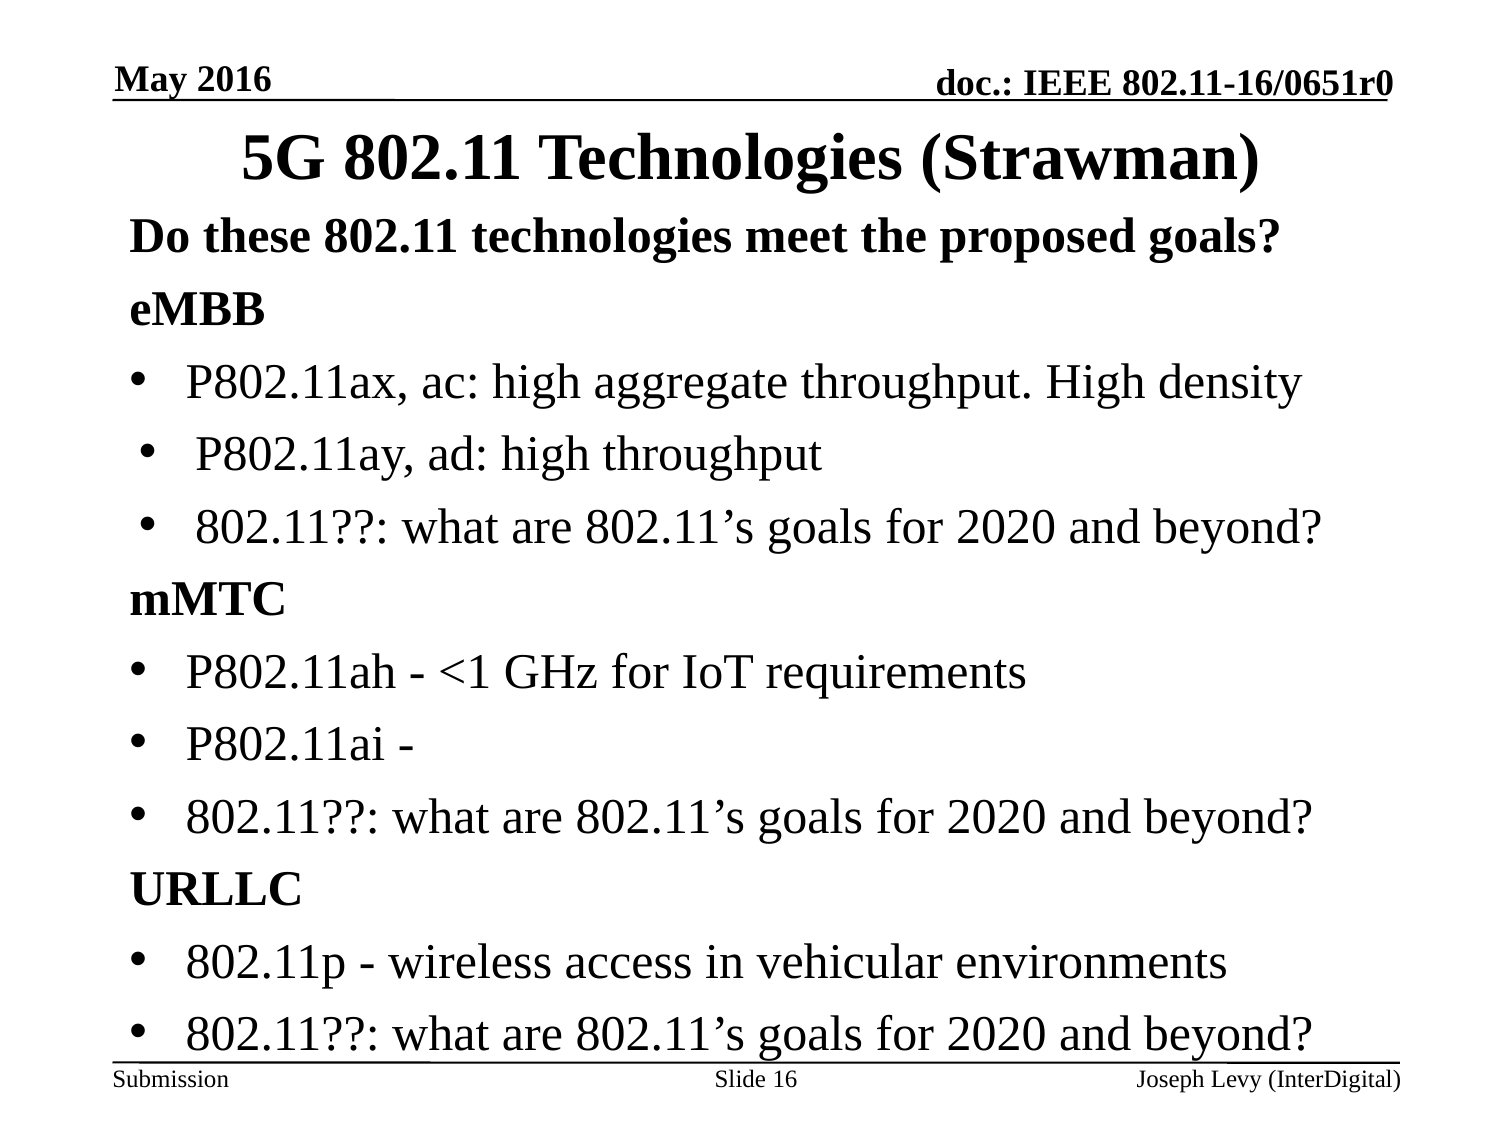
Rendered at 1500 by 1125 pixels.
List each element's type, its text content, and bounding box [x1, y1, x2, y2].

list Do these 802.11 technologies meet the proposed goals? eMBB P802.11ax, ac: high aggregate throughput. High density P802.11ay, ad: high throughput 802.11??: what are 802.11’s goals for 2020 and beyond? mMTC P802.11ah - <1 GHz for IoT requirements P802.11ai - 802.11??: what are 802.11’s goals for 2020 and beyond? URLLC 802.11p - wireless access in vehicular environments 802.11??: what are 802.11’s goals for 2020 and beyond? [114, 195, 1465, 1058]
title 5G 802.11 Technologies (Strawman) [114, 105, 1390, 195]
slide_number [114, 54, 423, 100]
slide_number Slide 16 [712, 1061, 800, 1123]
footer Joseph Levy (InterDigital) [878, 1061, 1402, 1093]
